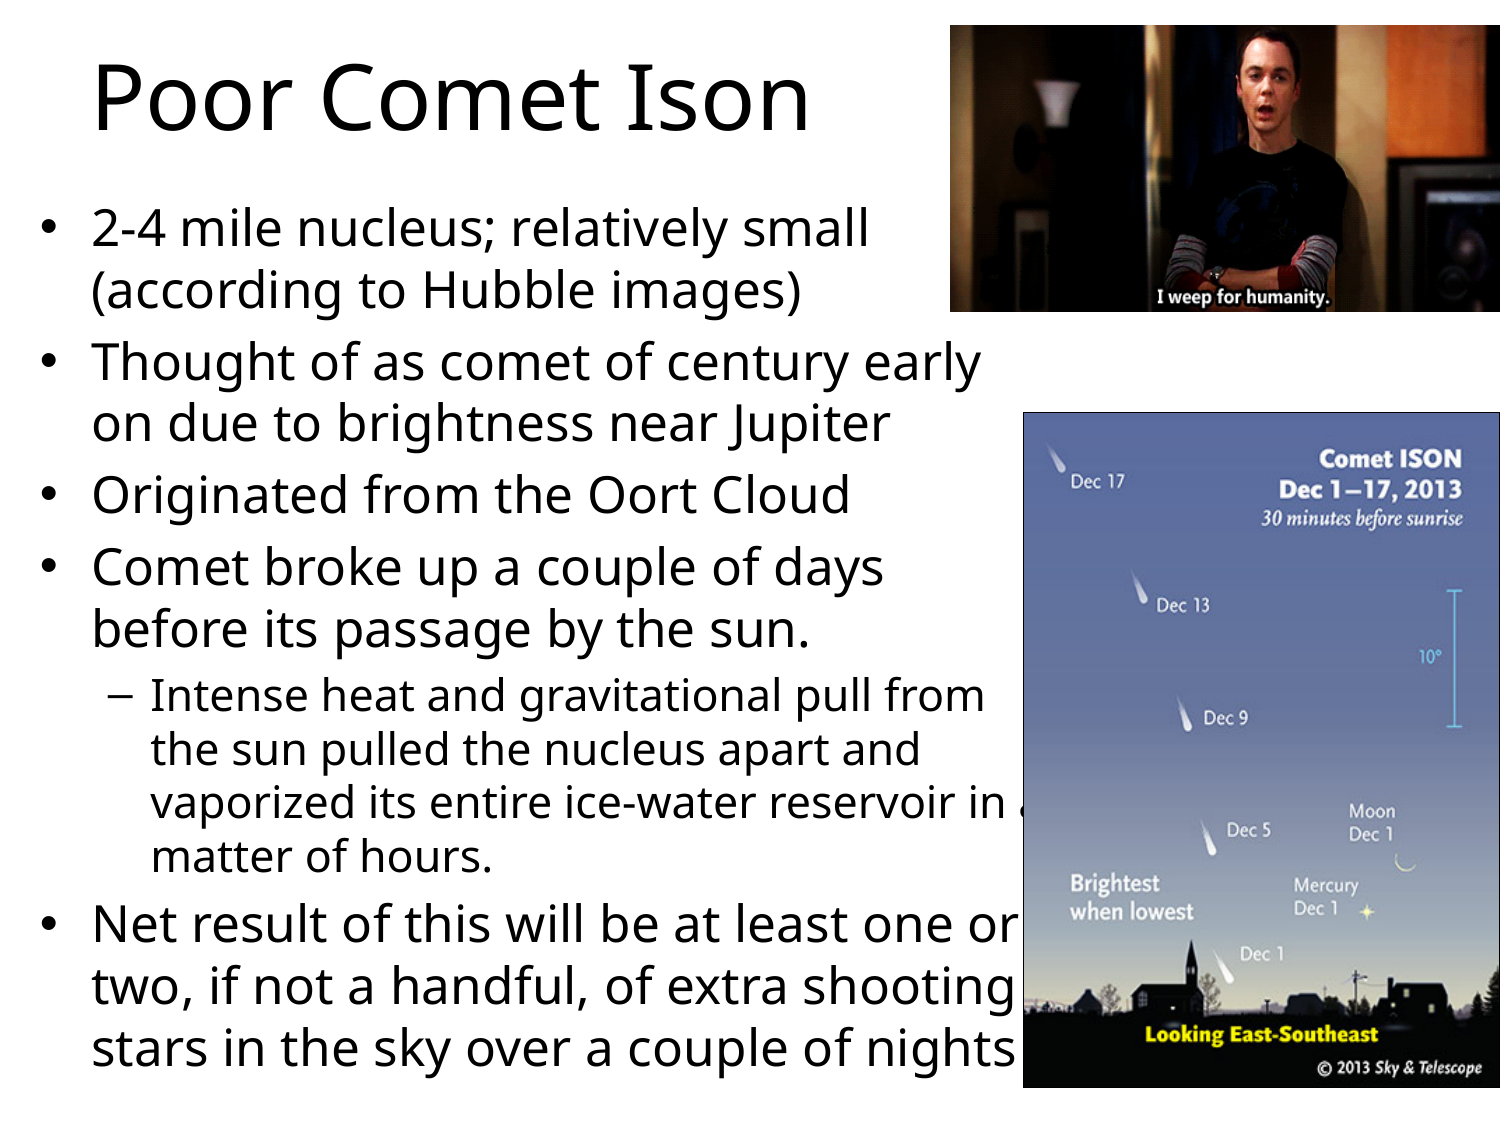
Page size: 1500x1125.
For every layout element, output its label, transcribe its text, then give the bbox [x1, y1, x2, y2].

picture [1023, 412, 1500, 1088]
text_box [949, 24, 1500, 313]
list 2-4 mile nucleus; relatively small (according to Hubble images) Thought of as comet of century early on due to brightness near Jupiter Originated from the Oort Cloud Comet broke up a couple of days before its passage by the sun. Intense heat and gravitational pull from the sun pulled the nucleus apart and vaporized its entire ice-water reservoir in a matter of hours. Net result of this will be at least one or two, if not a handful, of extra shooting stars in the sky over a couple of nights [24, 187, 1063, 1100]
title Poor Comet Ison [75, 0, 1425, 187]
